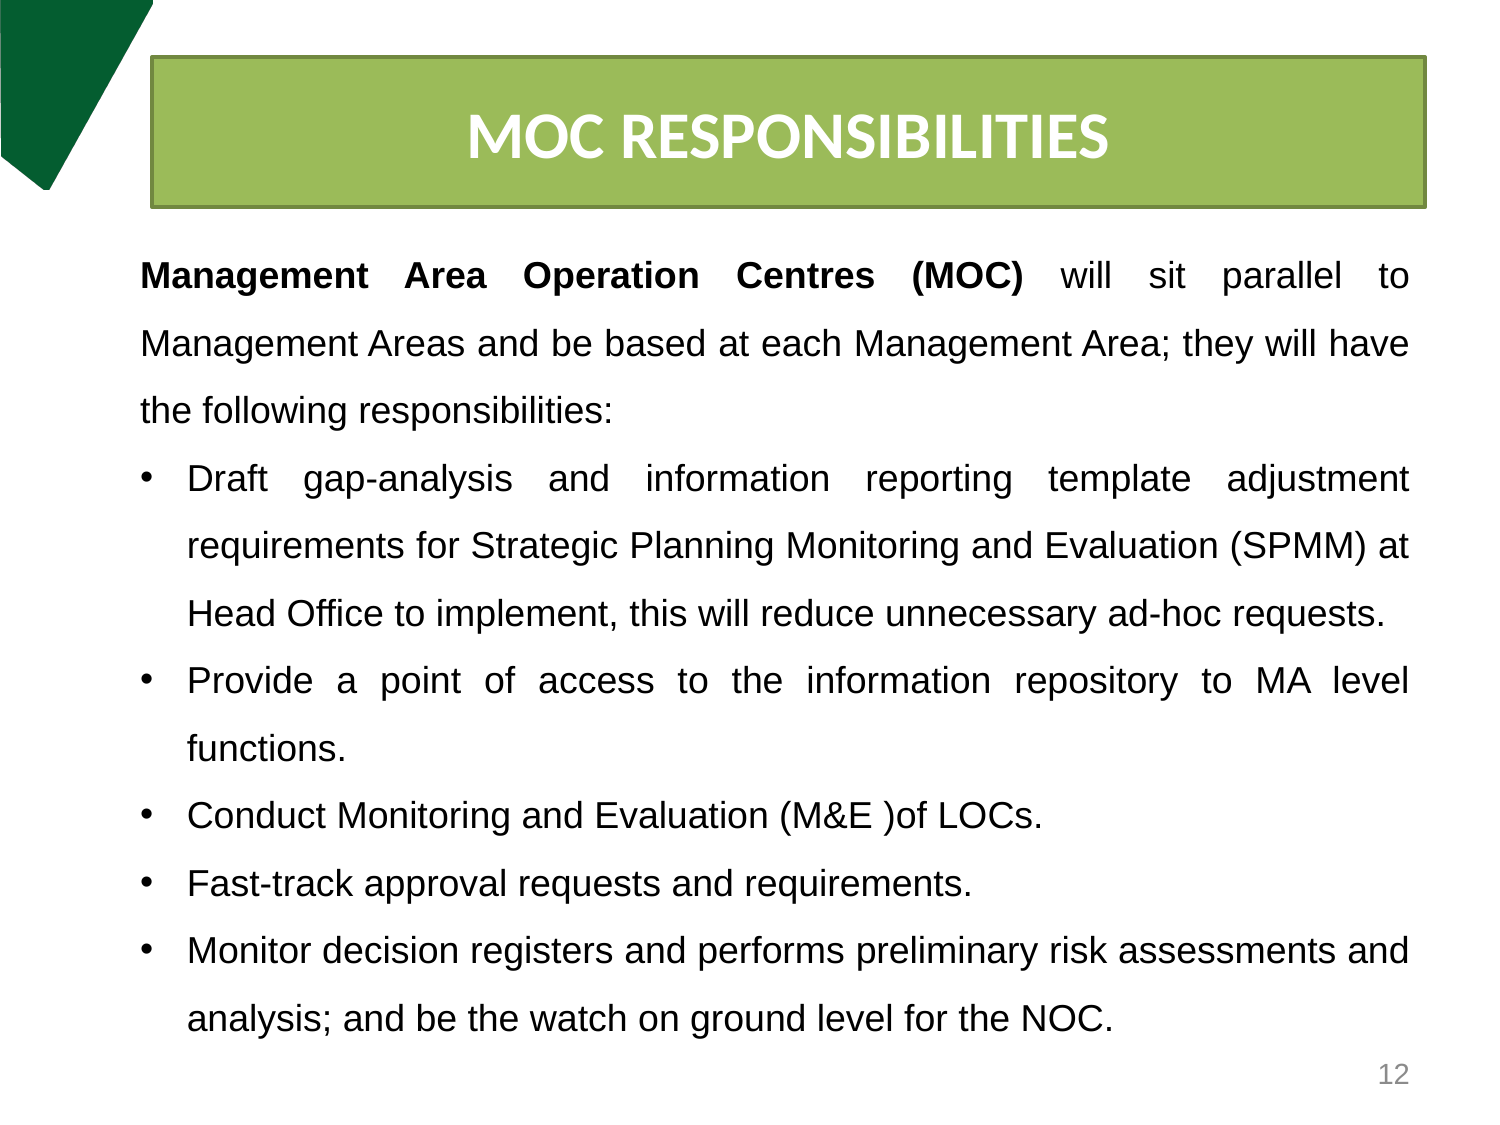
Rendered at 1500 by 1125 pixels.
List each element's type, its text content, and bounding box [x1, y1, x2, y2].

list Management Area Operation Centres (MOC) will sit parallel to Management Areas and be based at each Management Area; they will have the following responsibilities: Draft gap-analysis and information reporting template adjustment requirements for Strategic Planning Monitoring and Evaluation (SPMM) at Head Office to implement, this will reduce unnecessary ad-hoc requests. Provide a point of access to the information repository to MA level functions. Conduct Monitoring and Evaluation (M&E )of LOCs. Fast-track approval requests and requirements. Monitor decision registers and performs preliminary risk assessments and analysis; and be the watch on ground level for the NOC. [125, 221, 1425, 1074]
title MOC RESPONSIBILITIES [152, 57, 1425, 208]
slide_number 12 [1074, 1042, 1425, 1103]
picture [0, 0, 153, 190]
